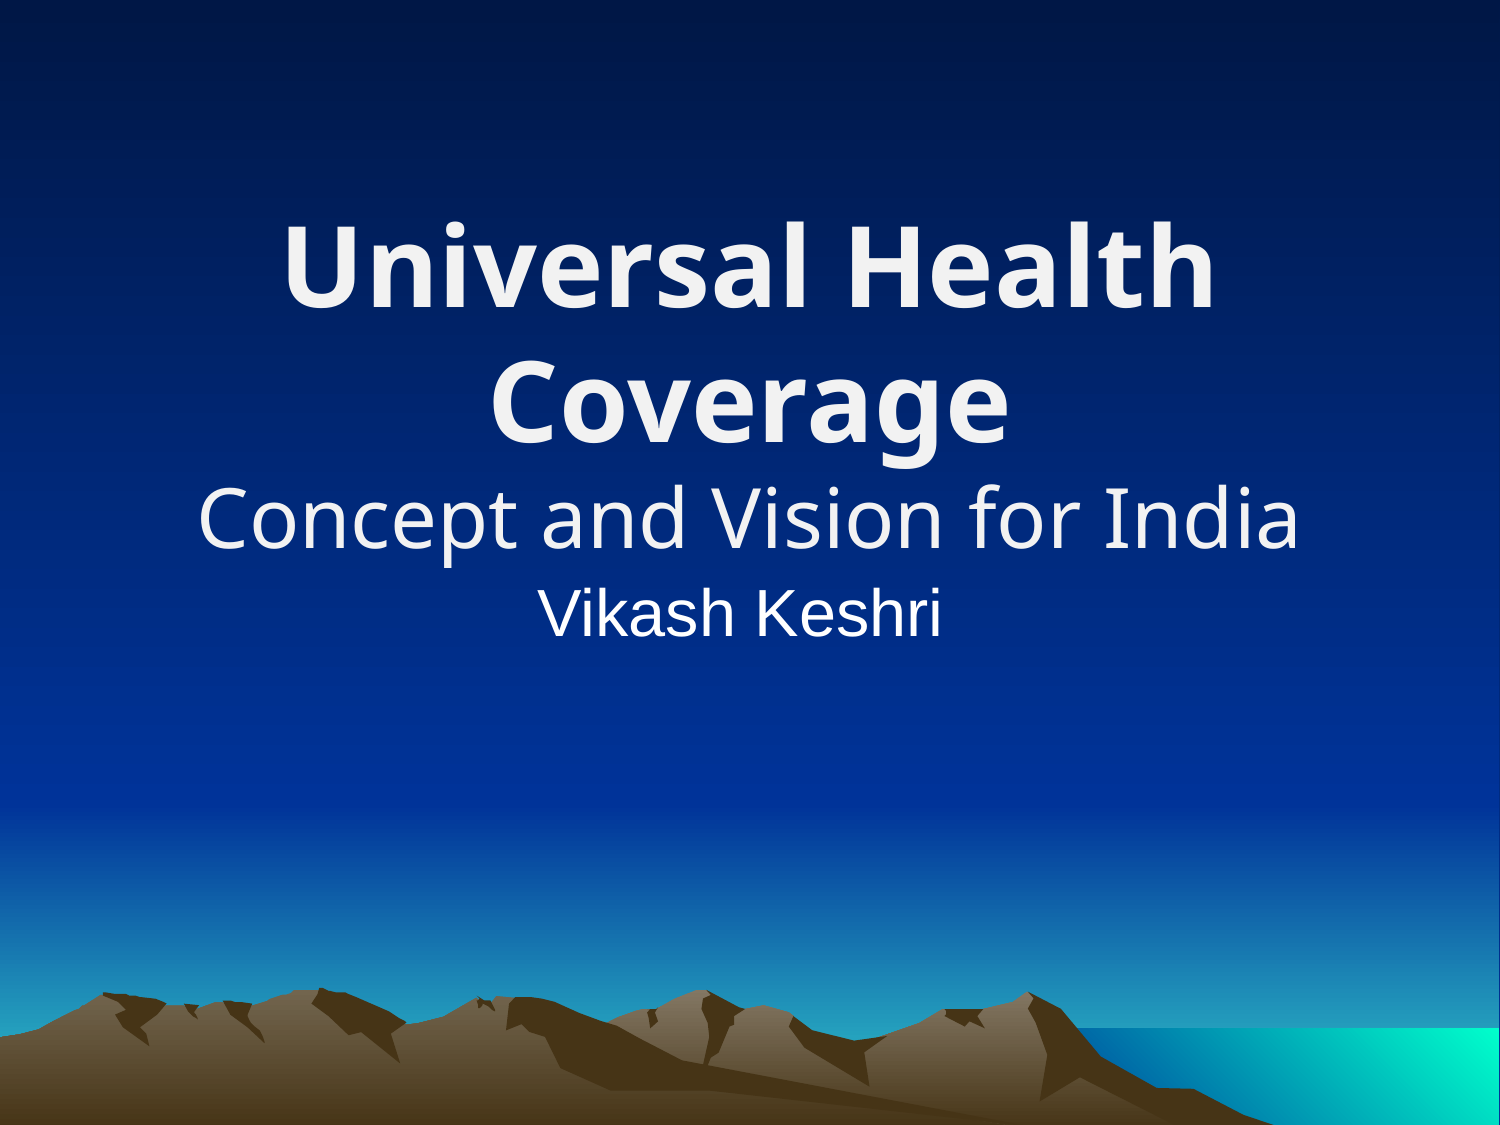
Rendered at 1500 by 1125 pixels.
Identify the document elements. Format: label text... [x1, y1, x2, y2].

title Universal Health Coverage Concept and Vision for India [74, 237, 1426, 523]
subtitle Vikash Keshri [224, 562, 1276, 851]
